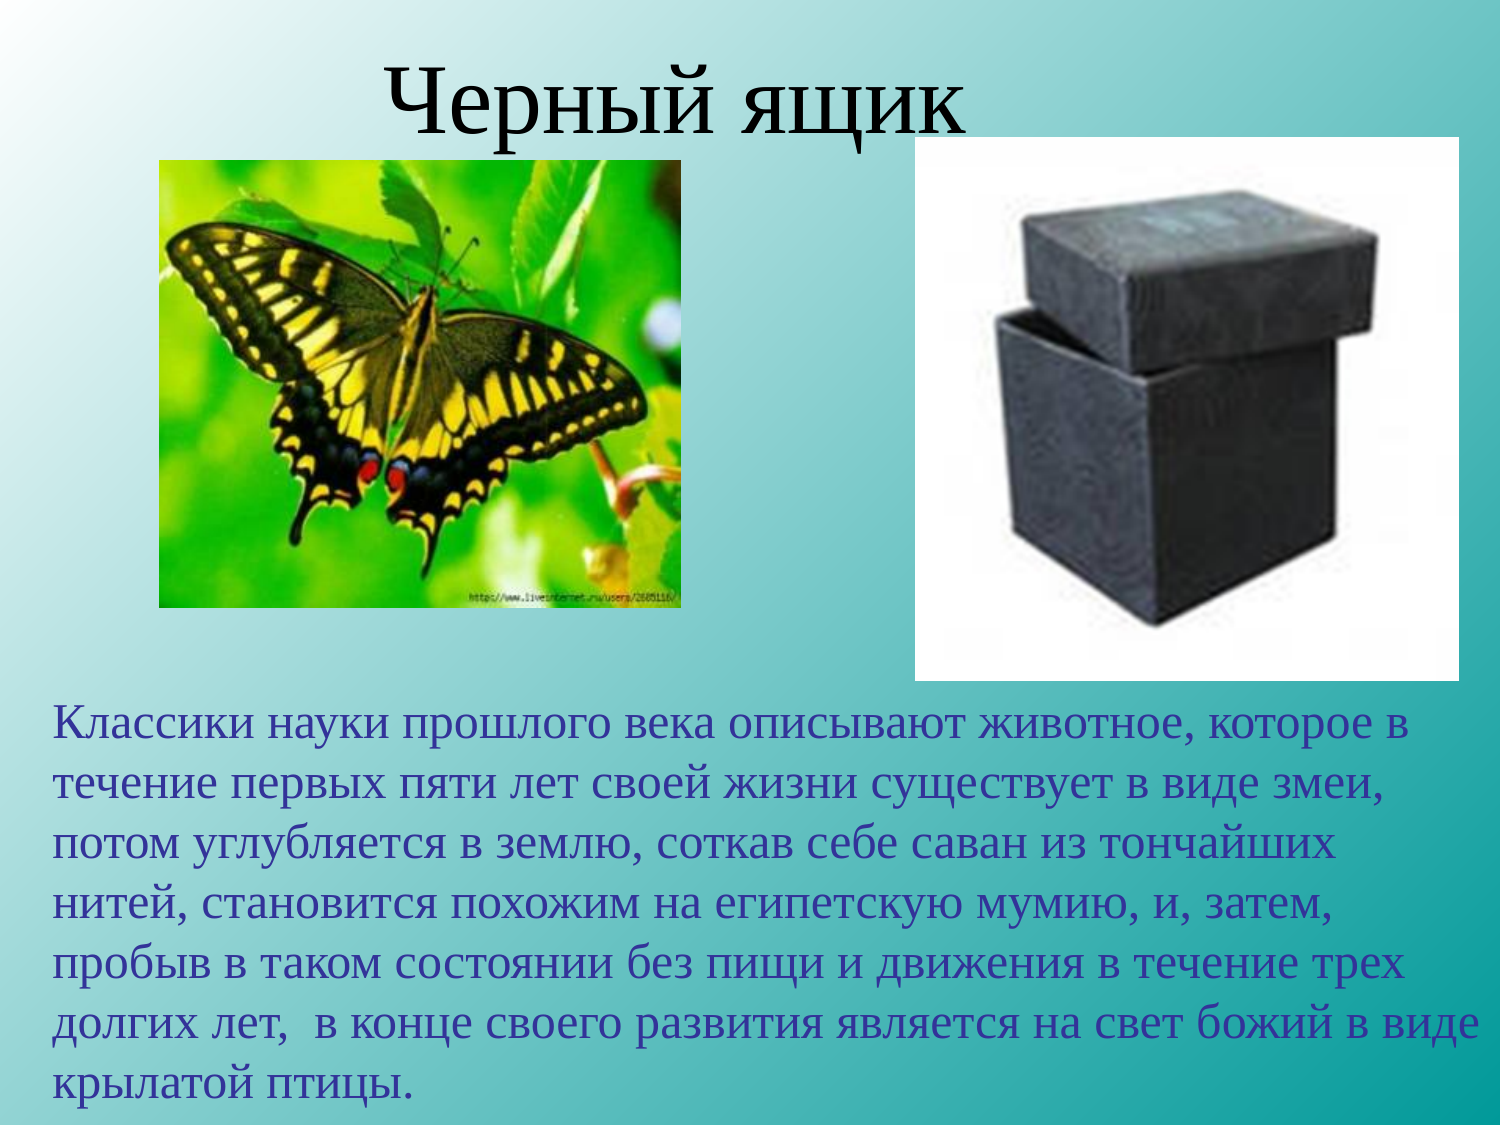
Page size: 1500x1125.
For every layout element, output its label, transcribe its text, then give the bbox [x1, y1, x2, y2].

picture [159, 160, 681, 608]
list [915, 136, 1459, 681]
text_box Классики науки прошлого века описывают животное, которое в течение первых пяти лет своей жизни существует в виде змеи, потом углубляется в землю, соткав себе саван из тончайших нитей, становится похожим на египетскую мумию, и, затем, пробыв в таком состоянии без пищи и движения в течение трех долгих лет, в конце своего развития является на свет божий в виде крылатой птицы. [0, 680, 1500, 1125]
title Черный ящик [0, 0, 1351, 188]
